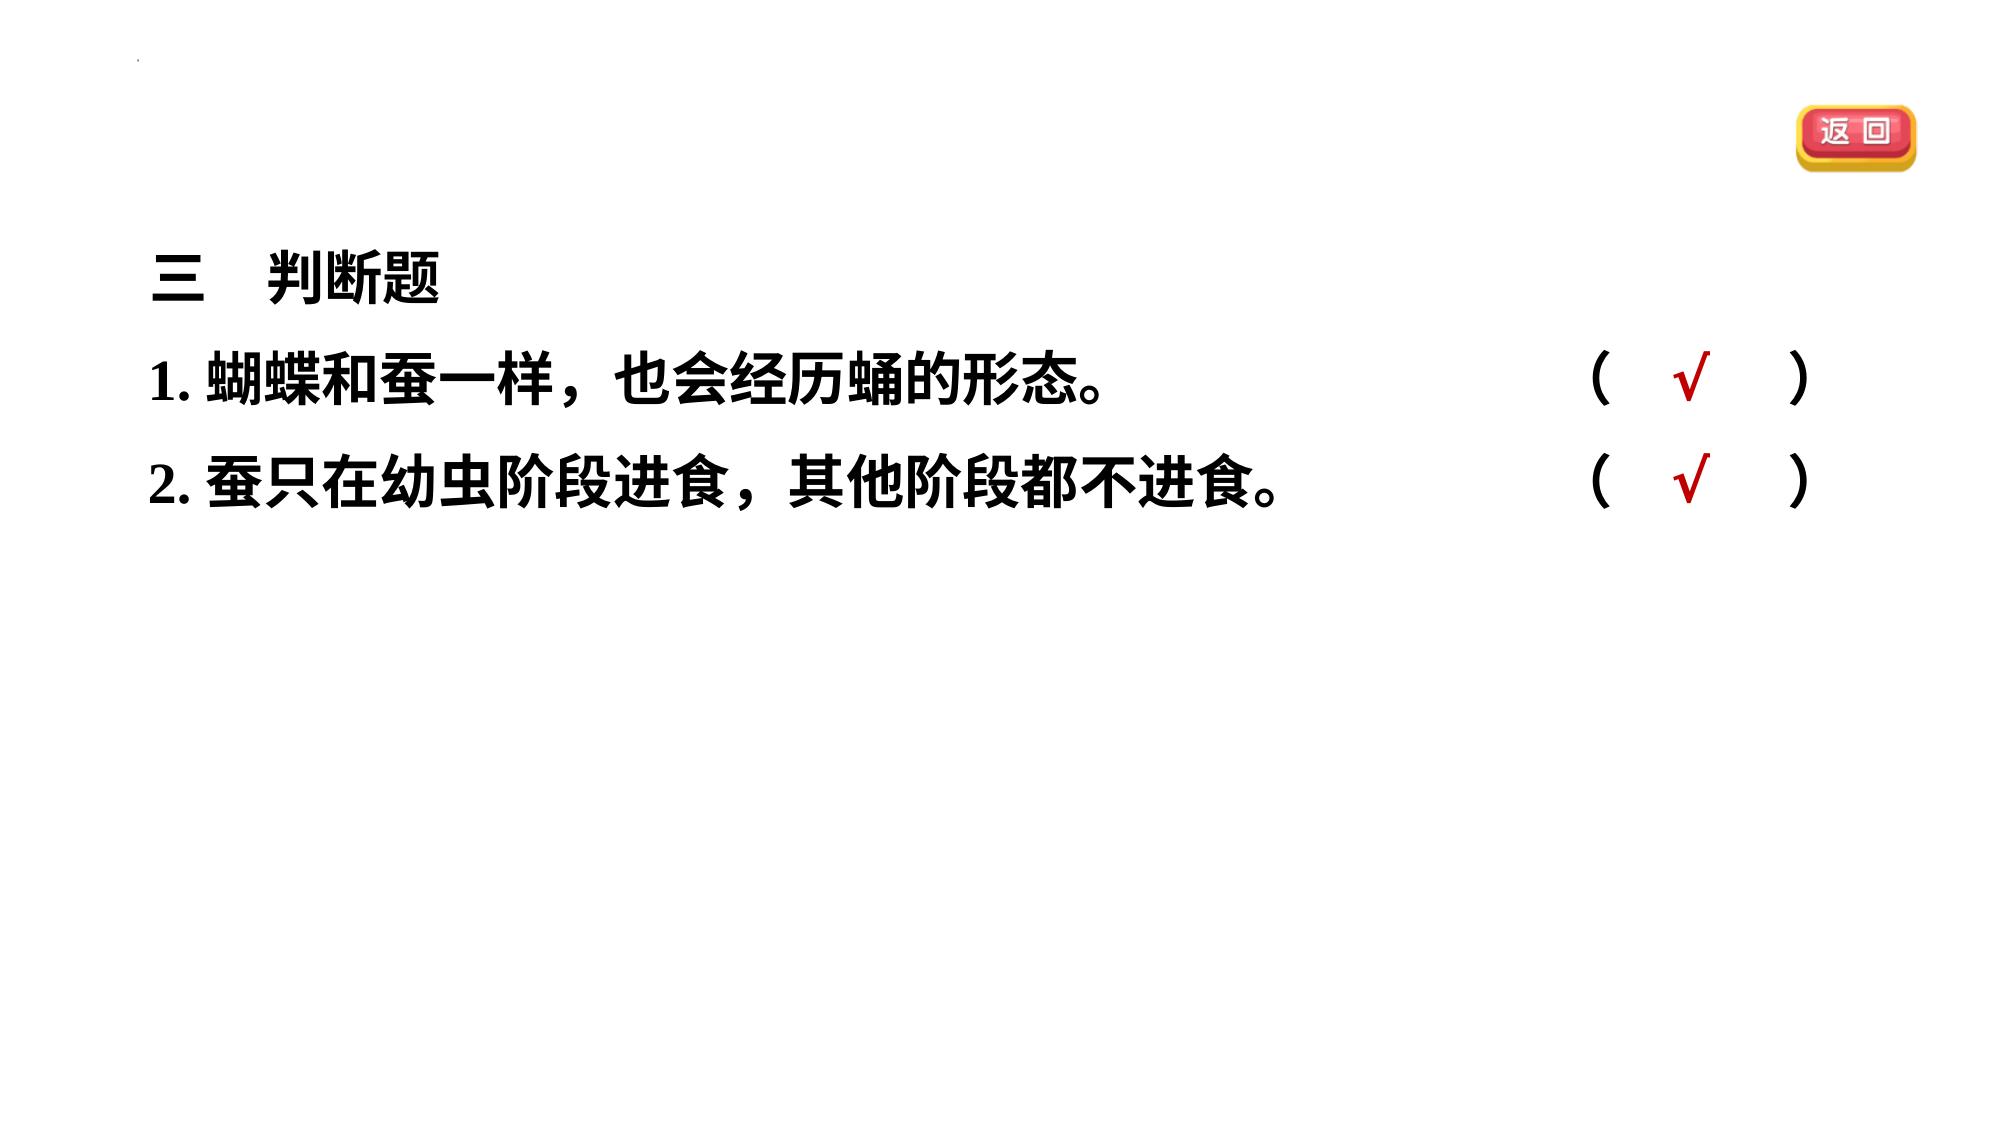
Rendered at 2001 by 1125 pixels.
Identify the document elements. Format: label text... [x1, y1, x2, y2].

text_box √ [1656, 402, 1745, 511]
text_box 三 判断题 [149, 206, 442, 307]
text_box 2.蚕只在幼虫阶段进食，其他阶段都不进食。 （ √ ） [147, 409, 1853, 515]
text_box √ [1656, 299, 1745, 402]
text_box 1.蝴蝶和蚕一样，也会经历蛹的形态。 （ √ ） [1745, 307, 1853, 409]
text_box 1.蝴蝶和蚕一样，也会经历蛹的形态。 （ √ ） [147, 307, 1656, 409]
picture [1772, 89, 1938, 179]
